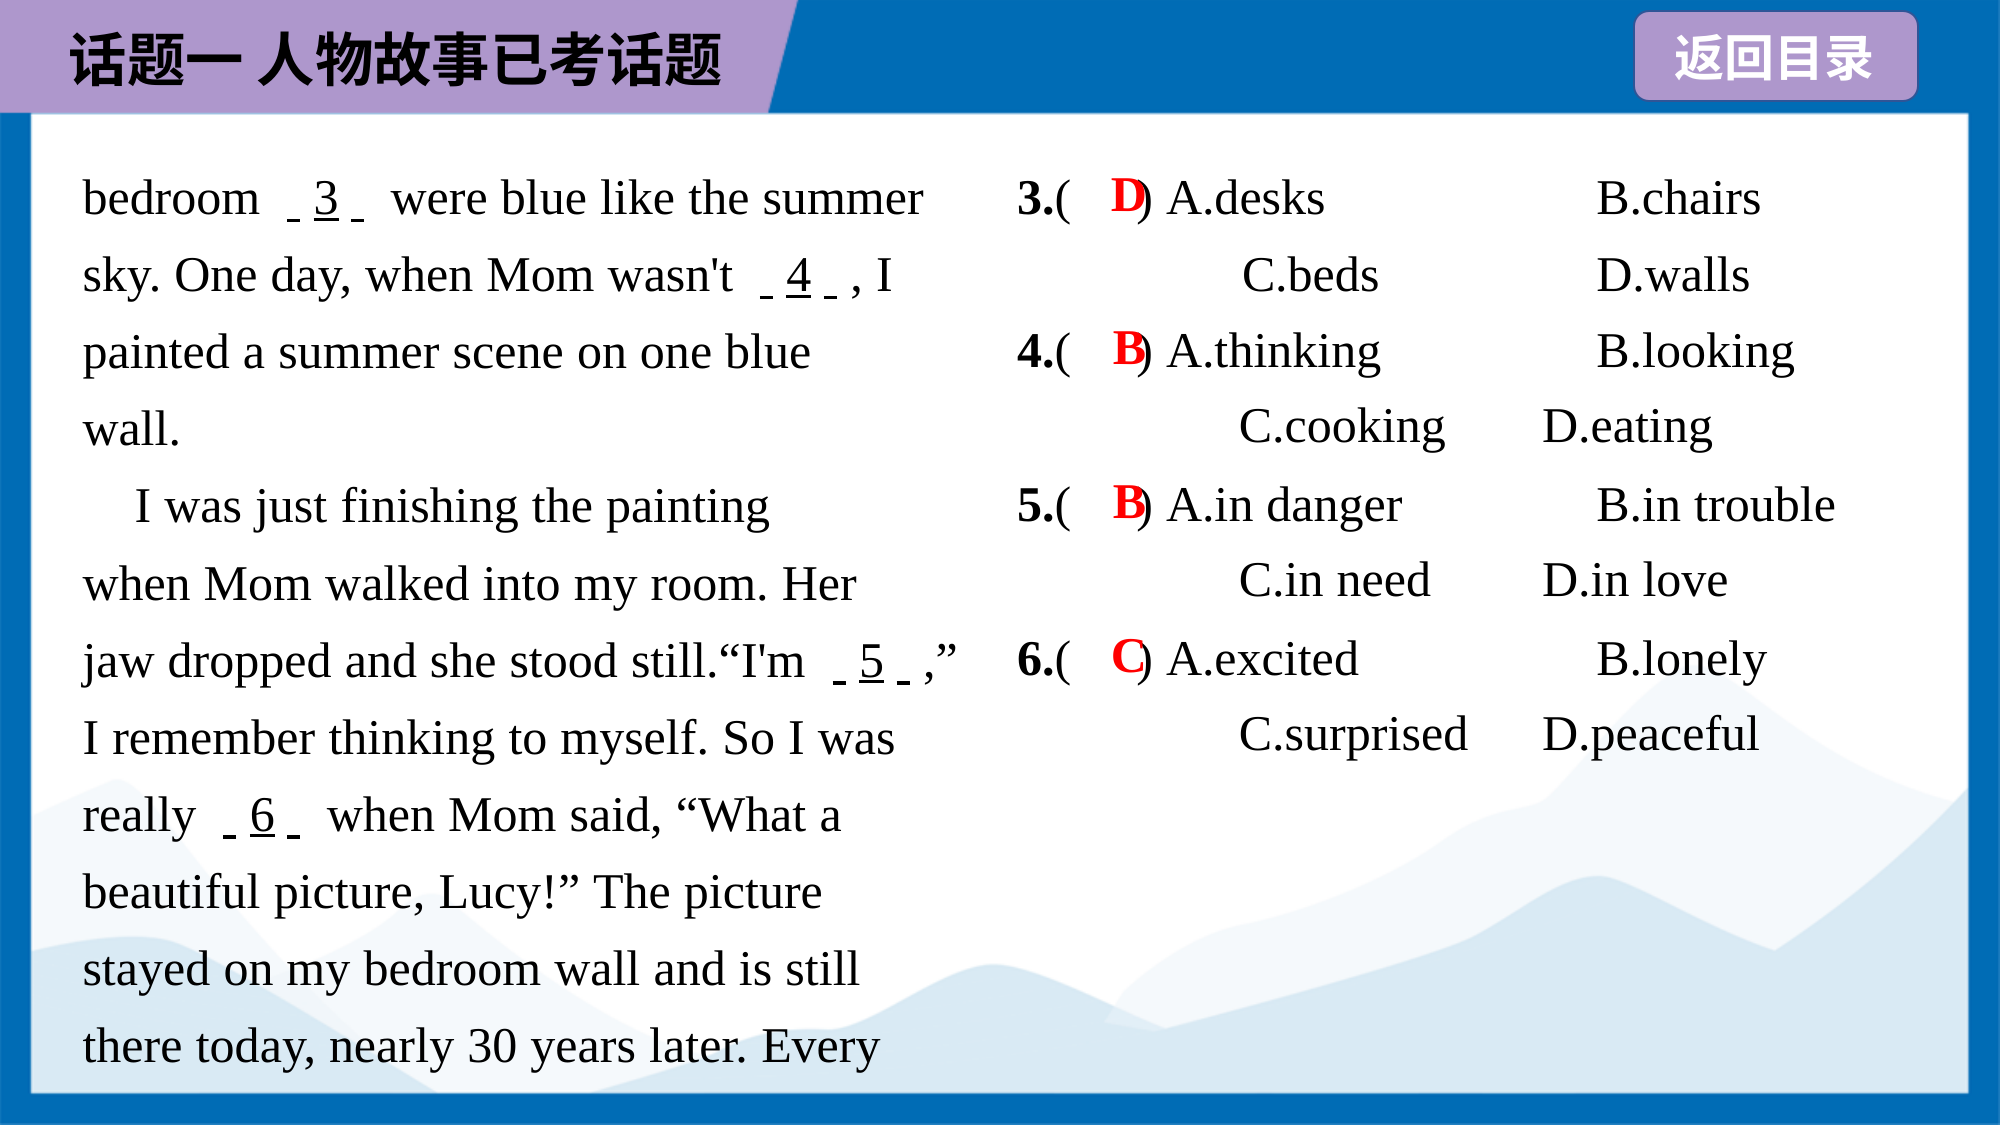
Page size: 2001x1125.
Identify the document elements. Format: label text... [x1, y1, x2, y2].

picture [0, 0, 2000, 1125]
text_box bedroom . .3. . were blue like the summer sky. One day, when Mom wasn't . .4. ., I painted a summer scene on one blue wall. I was just finishing the painting when Mom walked into my room. Her jaw dropped and she stood still.“I'm . .5. .,” I remember thinking to myself. So I was really . .6. . when Mom said, “What a beautiful picture, Lucy!” The picture stayed on my bedroom wall and is still there today, nearly 30 years later. Every [82, 147, 984, 1073]
text_box 6.( ) A.excited B.lonely C.surprised D.peaceful [1016, 608, 1919, 755]
text_box B [1094, 455, 1165, 523]
text_box B [1094, 301, 1165, 369]
text_box C [1092, 609, 1165, 678]
text_box D [1092, 148, 1165, 216]
text_box 5.( ) A.in danger B.in trouble C.in need D.in love [1016, 454, 1919, 601]
text_box 3.( ) A.desks B.chairs C.beds D.walls [1016, 147, 1919, 294]
text_box 4.( ) A.thinking B.looking C.cooking D.eating [1016, 300, 1919, 447]
